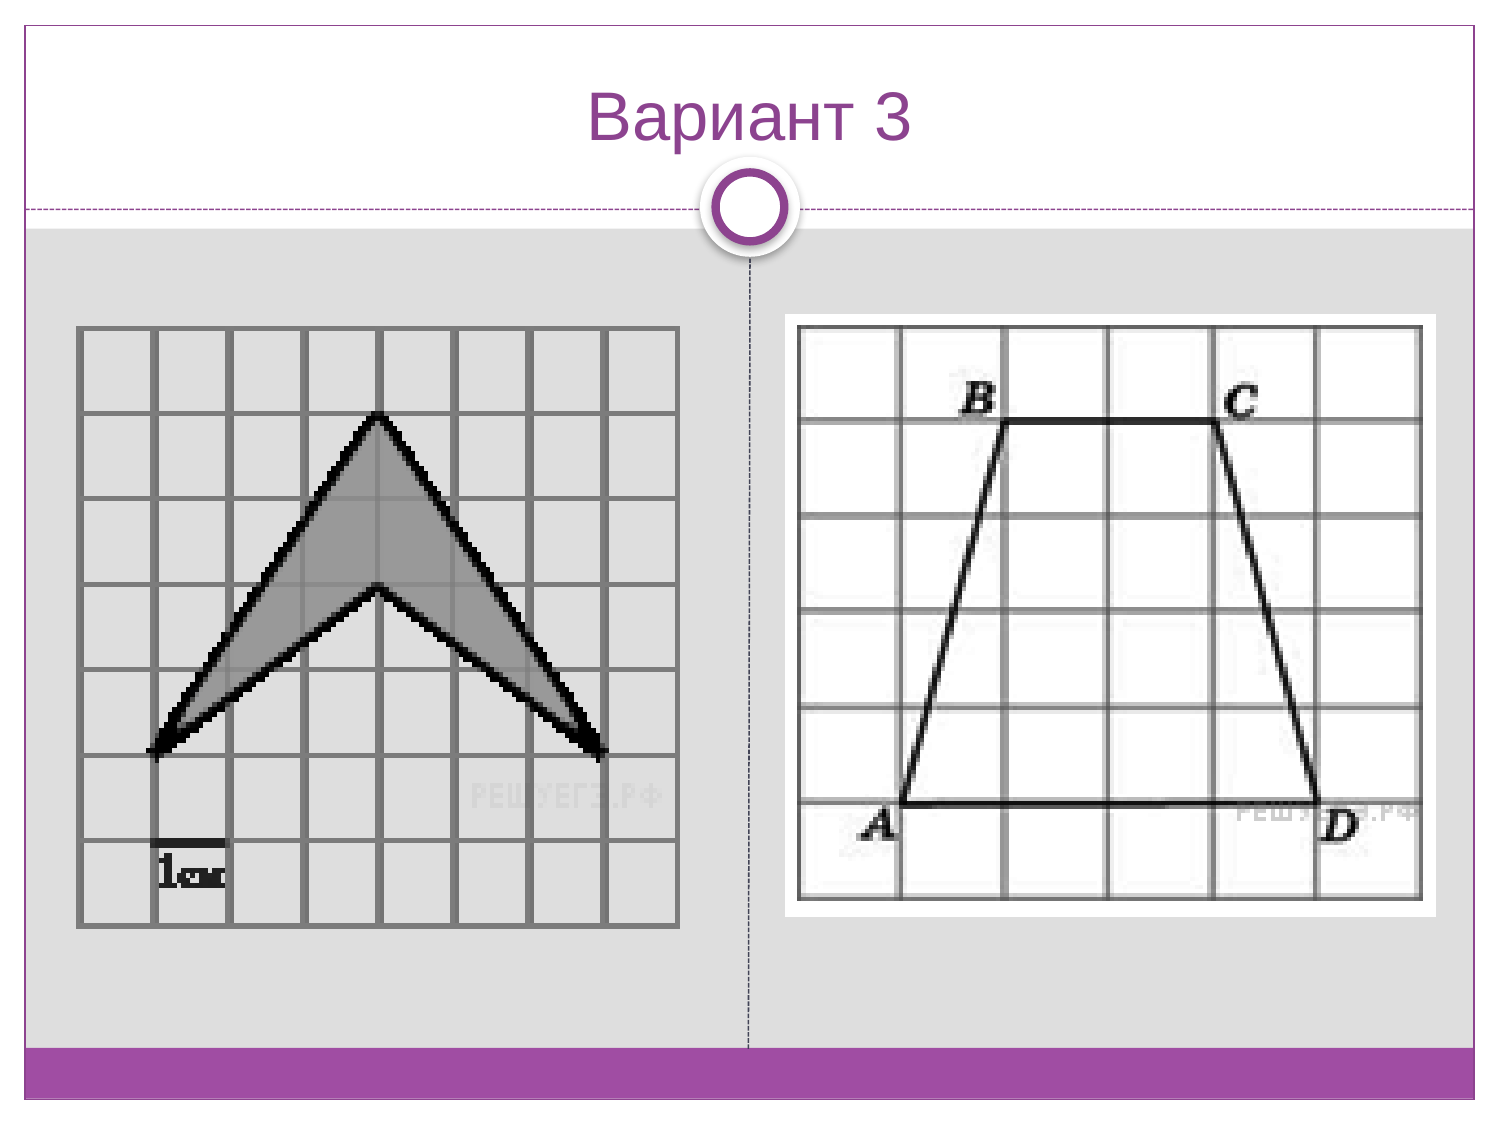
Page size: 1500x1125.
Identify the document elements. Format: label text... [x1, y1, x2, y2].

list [785, 314, 1436, 918]
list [76, 326, 680, 929]
title Вариант 3 [49, 37, 1450, 163]
